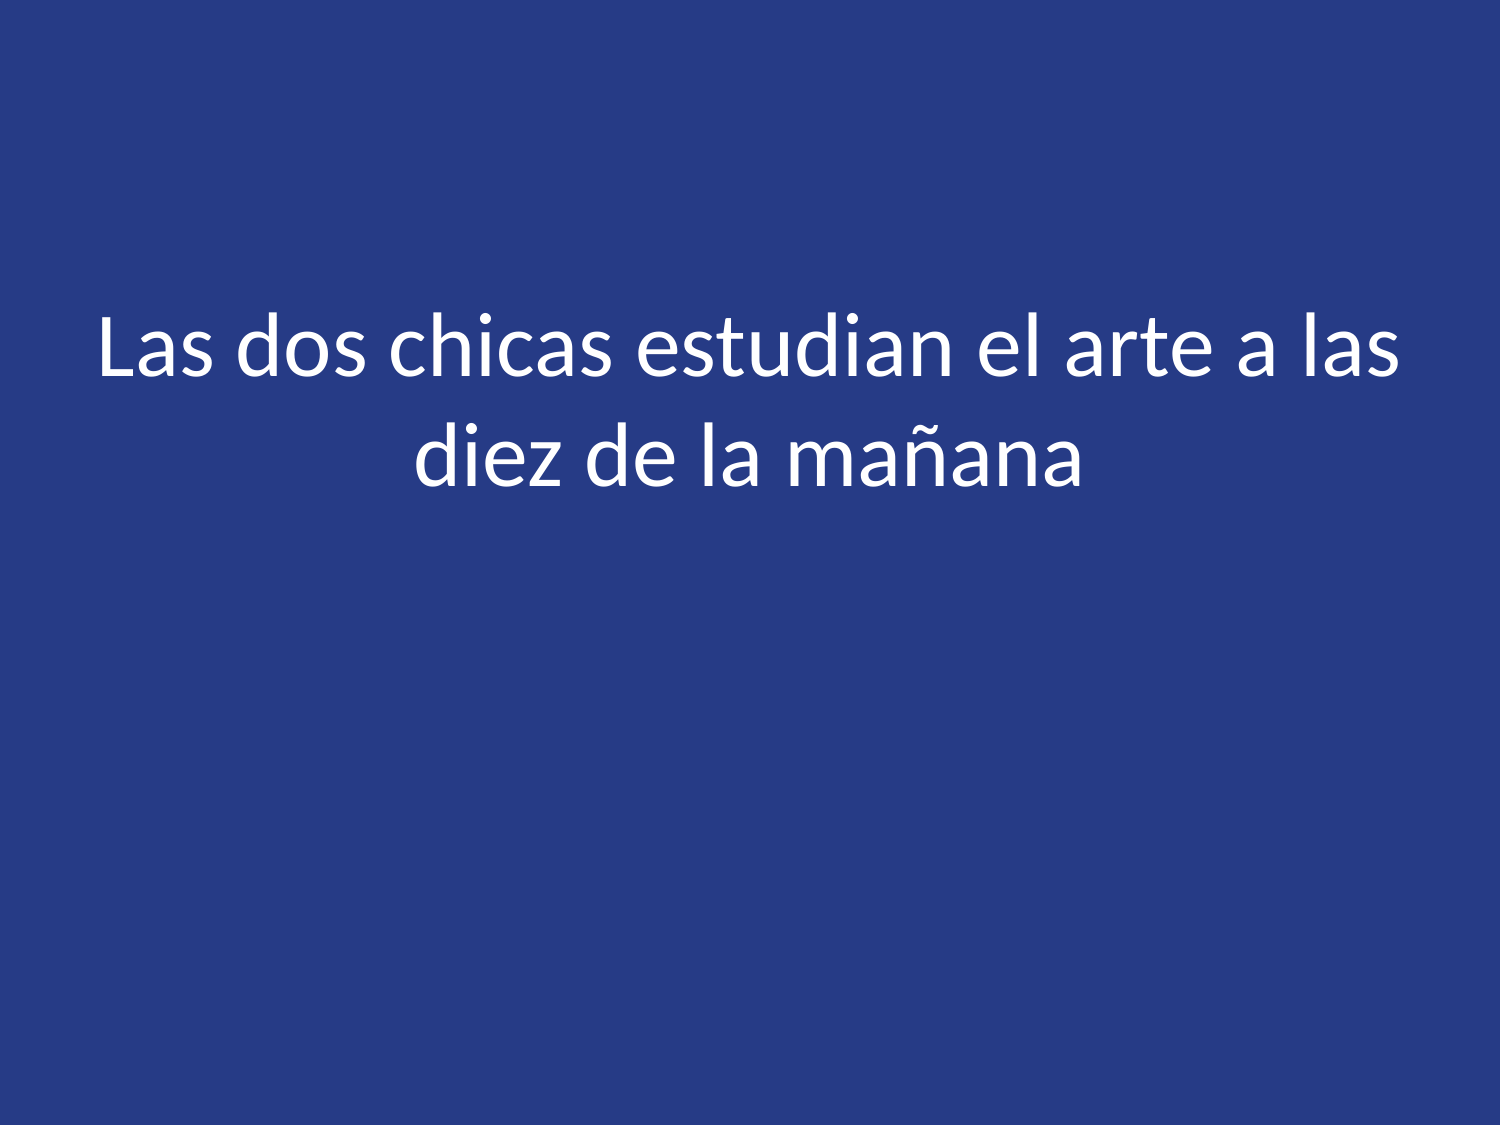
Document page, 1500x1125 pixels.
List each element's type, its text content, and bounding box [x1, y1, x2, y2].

title Las dos chicas estudian el arte a las diez de la mañana [75, 45, 1425, 744]
